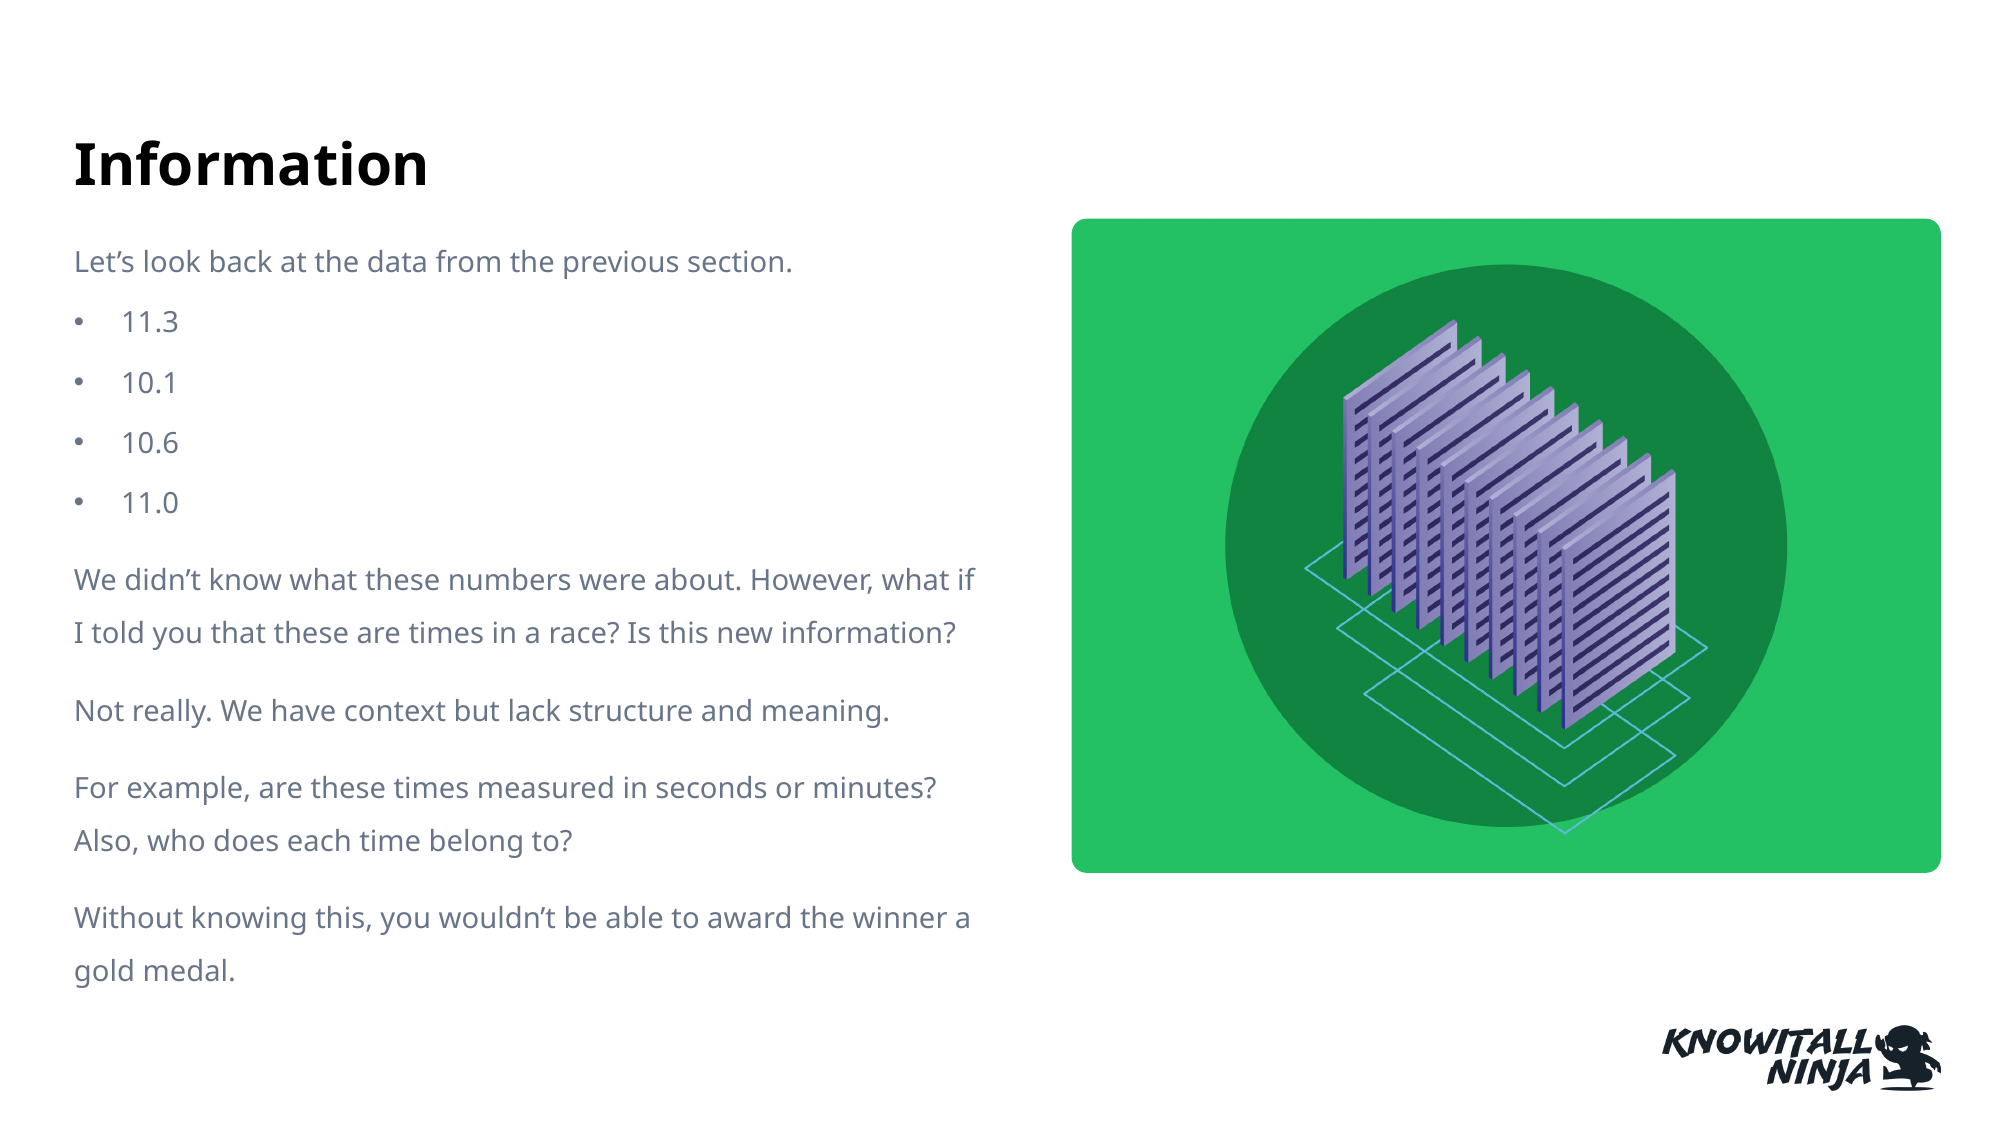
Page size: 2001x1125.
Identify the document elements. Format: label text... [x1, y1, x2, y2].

list Let’s look back at the data from the previous section. 11.3 10.1 10.6 11.0 We didn’t know what these numbers were about. However, what if I told you that these are times in a race? Is this new information? Not really. We have context but lack structure and meaning. For example, are these times measured in seconds or minutes? Also, who does each time belong to? Without knowing this, you wouldn’t be able to award the winner a gold medal. [59, 218, 1000, 1091]
picture [1071, 218, 1942, 874]
title Information [59, 117, 1000, 206]
picture [1662, 1025, 1941, 1091]
